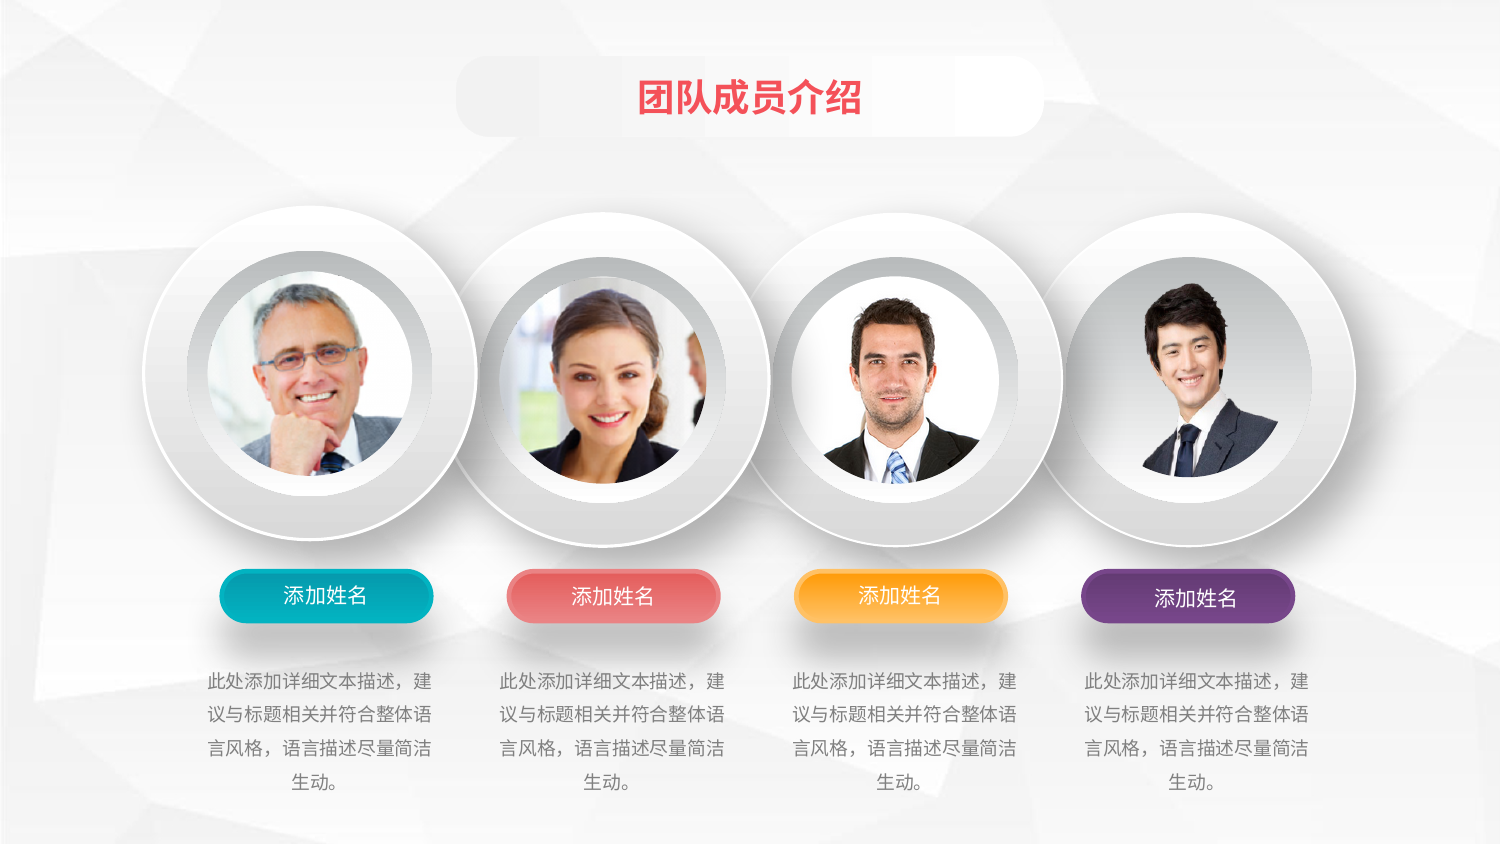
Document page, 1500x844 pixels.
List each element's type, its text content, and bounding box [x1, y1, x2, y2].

text_box 此处添加详细文本描述，建议与标题相关并符合整体语言风格，语言描述尽量简洁生动。 [768, 650, 1041, 801]
picture [0, 0, 1500, 844]
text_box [796, 571, 1006, 621]
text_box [436, 213, 769, 547]
text_box 此处添加详细文本描述，建议与标题相关并符合整体语言风格，语言描述尽量简洁生动。 [183, 650, 457, 801]
text_box 此处添加详细文本描述，建议与标题相关并符合整体语言风格，语言描述尽量简洁生动。 [1060, 650, 1334, 801]
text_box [508, 571, 719, 621]
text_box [1063, 213, 1355, 547]
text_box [143, 207, 477, 540]
text_box 此处添加详细文本描述，建议与标题相关并符合整体语言风格，语言描述尽量简洁生动。 [475, 650, 749, 801]
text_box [769, 213, 1063, 547]
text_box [1083, 571, 1293, 621]
text_box 团队成员介绍 [454, 54, 1046, 138]
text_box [221, 571, 432, 621]
